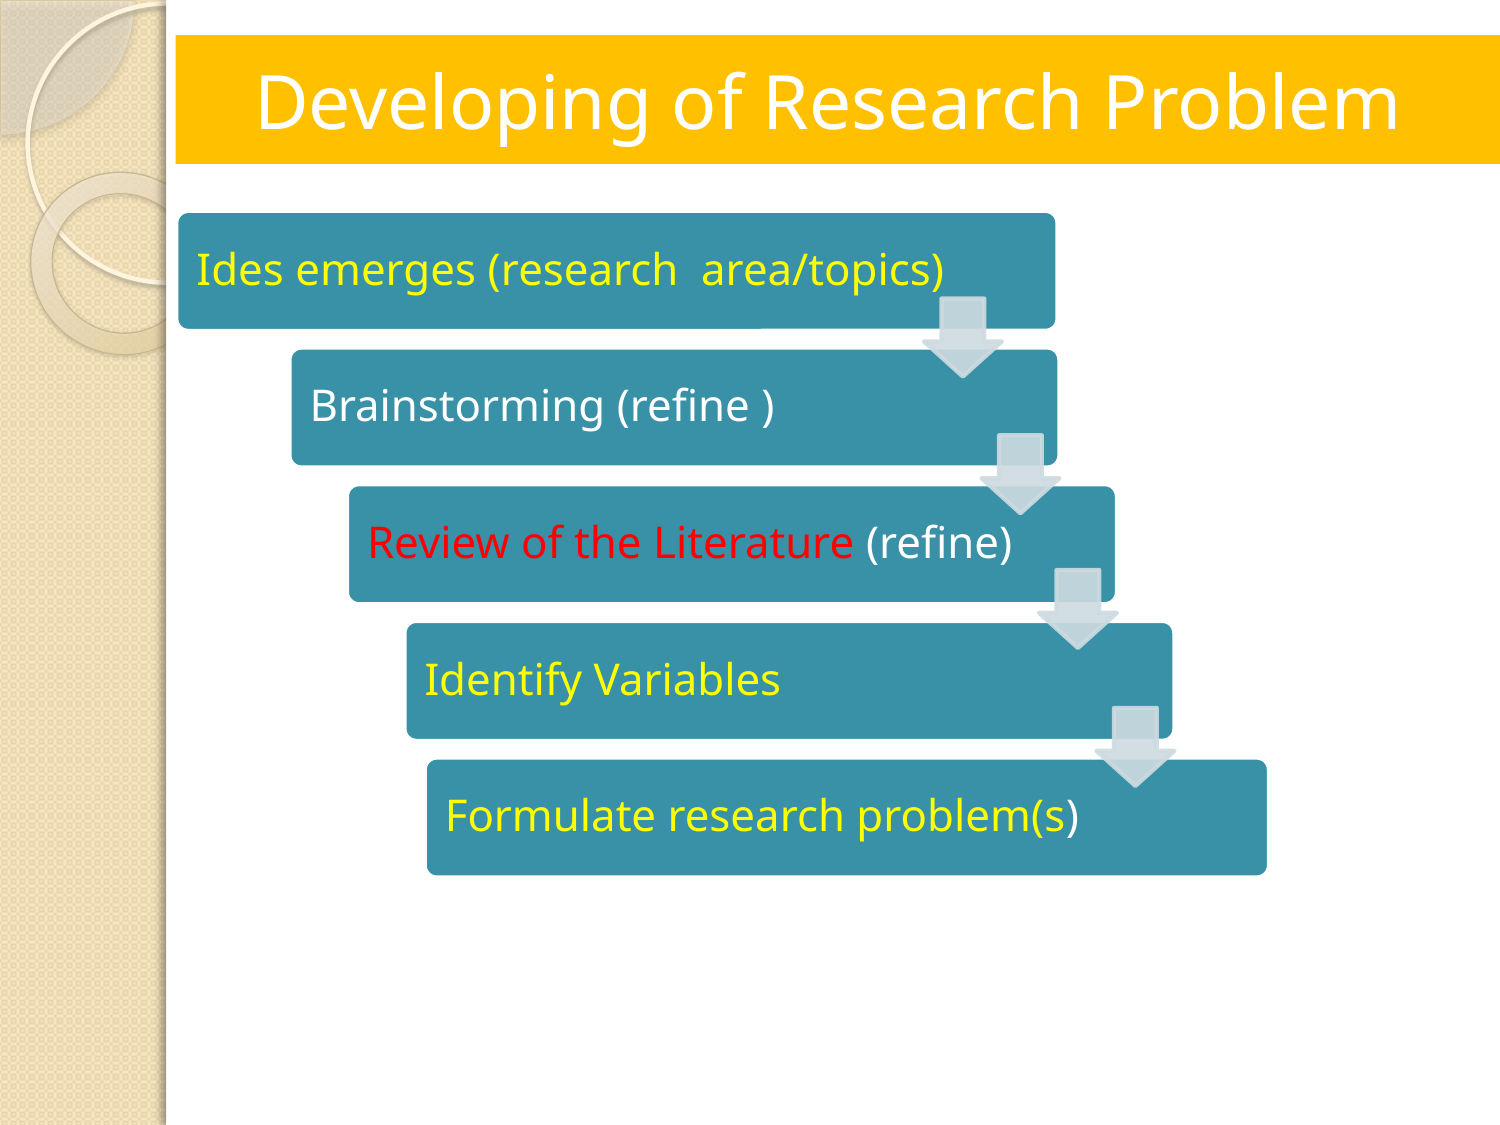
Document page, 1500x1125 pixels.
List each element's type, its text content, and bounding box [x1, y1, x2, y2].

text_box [222, 210, 1368, 1002]
text_box Developing of Research Problem [175, 35, 1500, 164]
